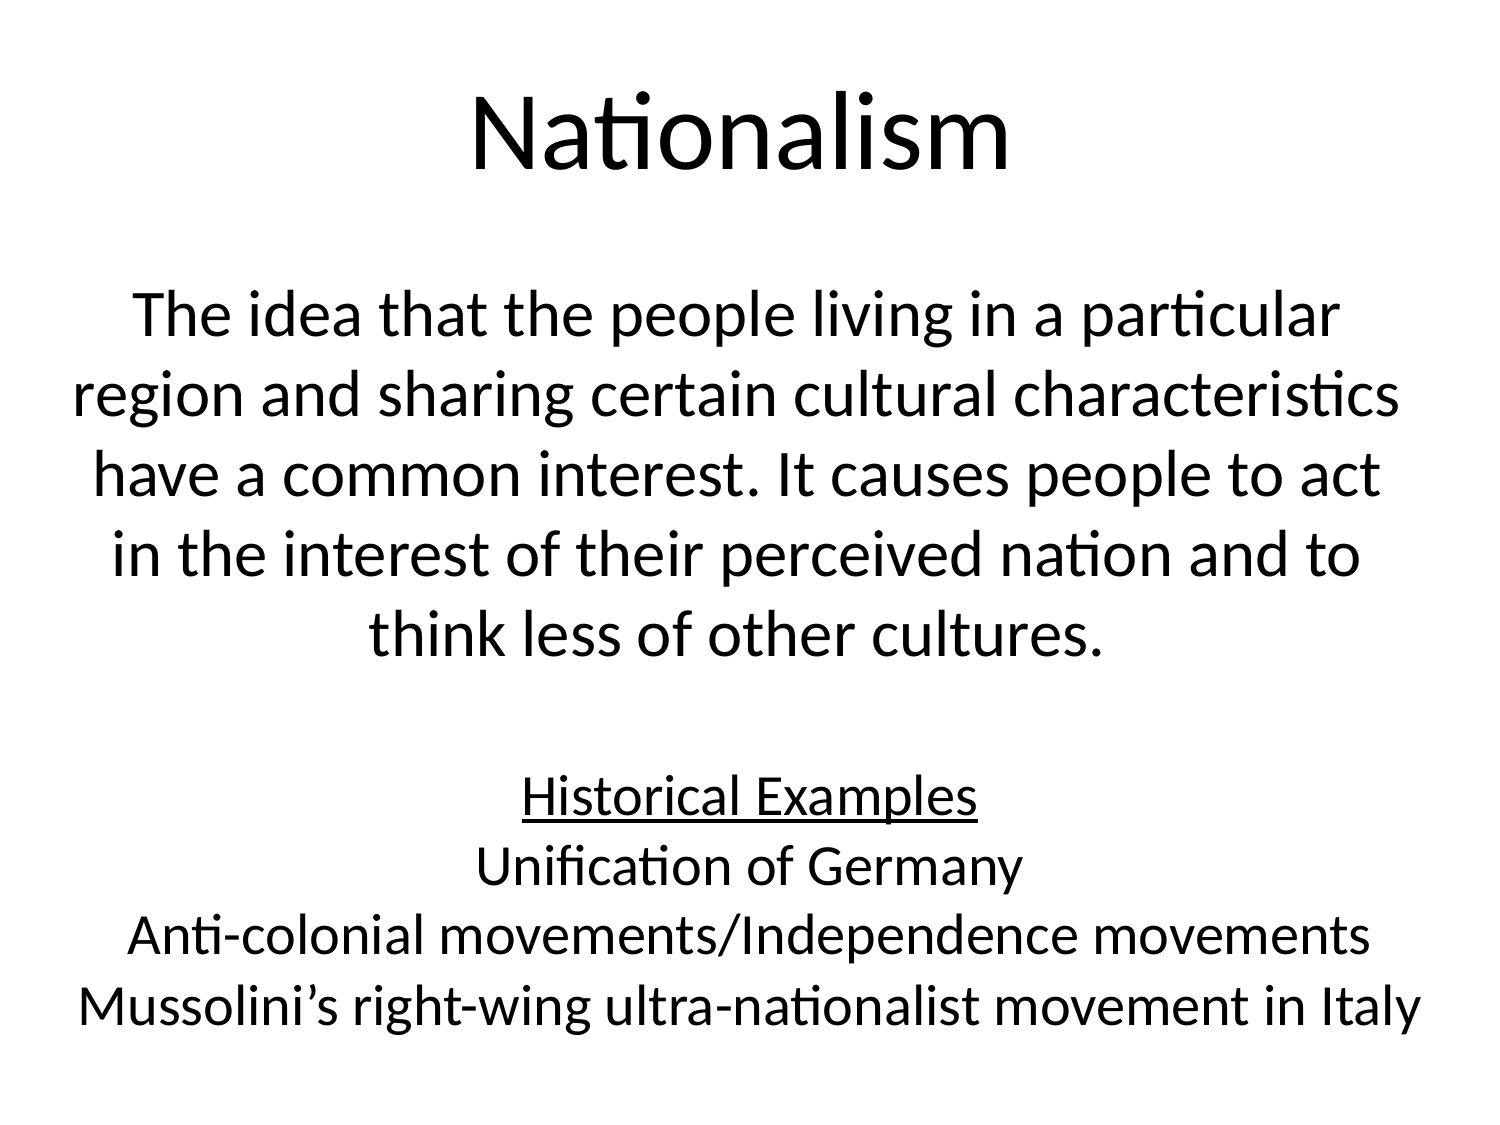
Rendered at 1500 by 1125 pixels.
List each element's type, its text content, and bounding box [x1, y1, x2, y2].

subtitle The idea that the people living in a particular region and sharing certain cultural characteristics have a common interest. It causes people to act in the interest of their perceived nation and to think less of other cultures. [62, 149, 1413, 749]
title Nationalism [66, 37, 1416, 212]
text_box Historical Examples Unification of Germany Anti-colonial movements/Independence movements Mussolini’s right-wing ultra-nationalist movement in Italy [0, 749, 1500, 1044]
